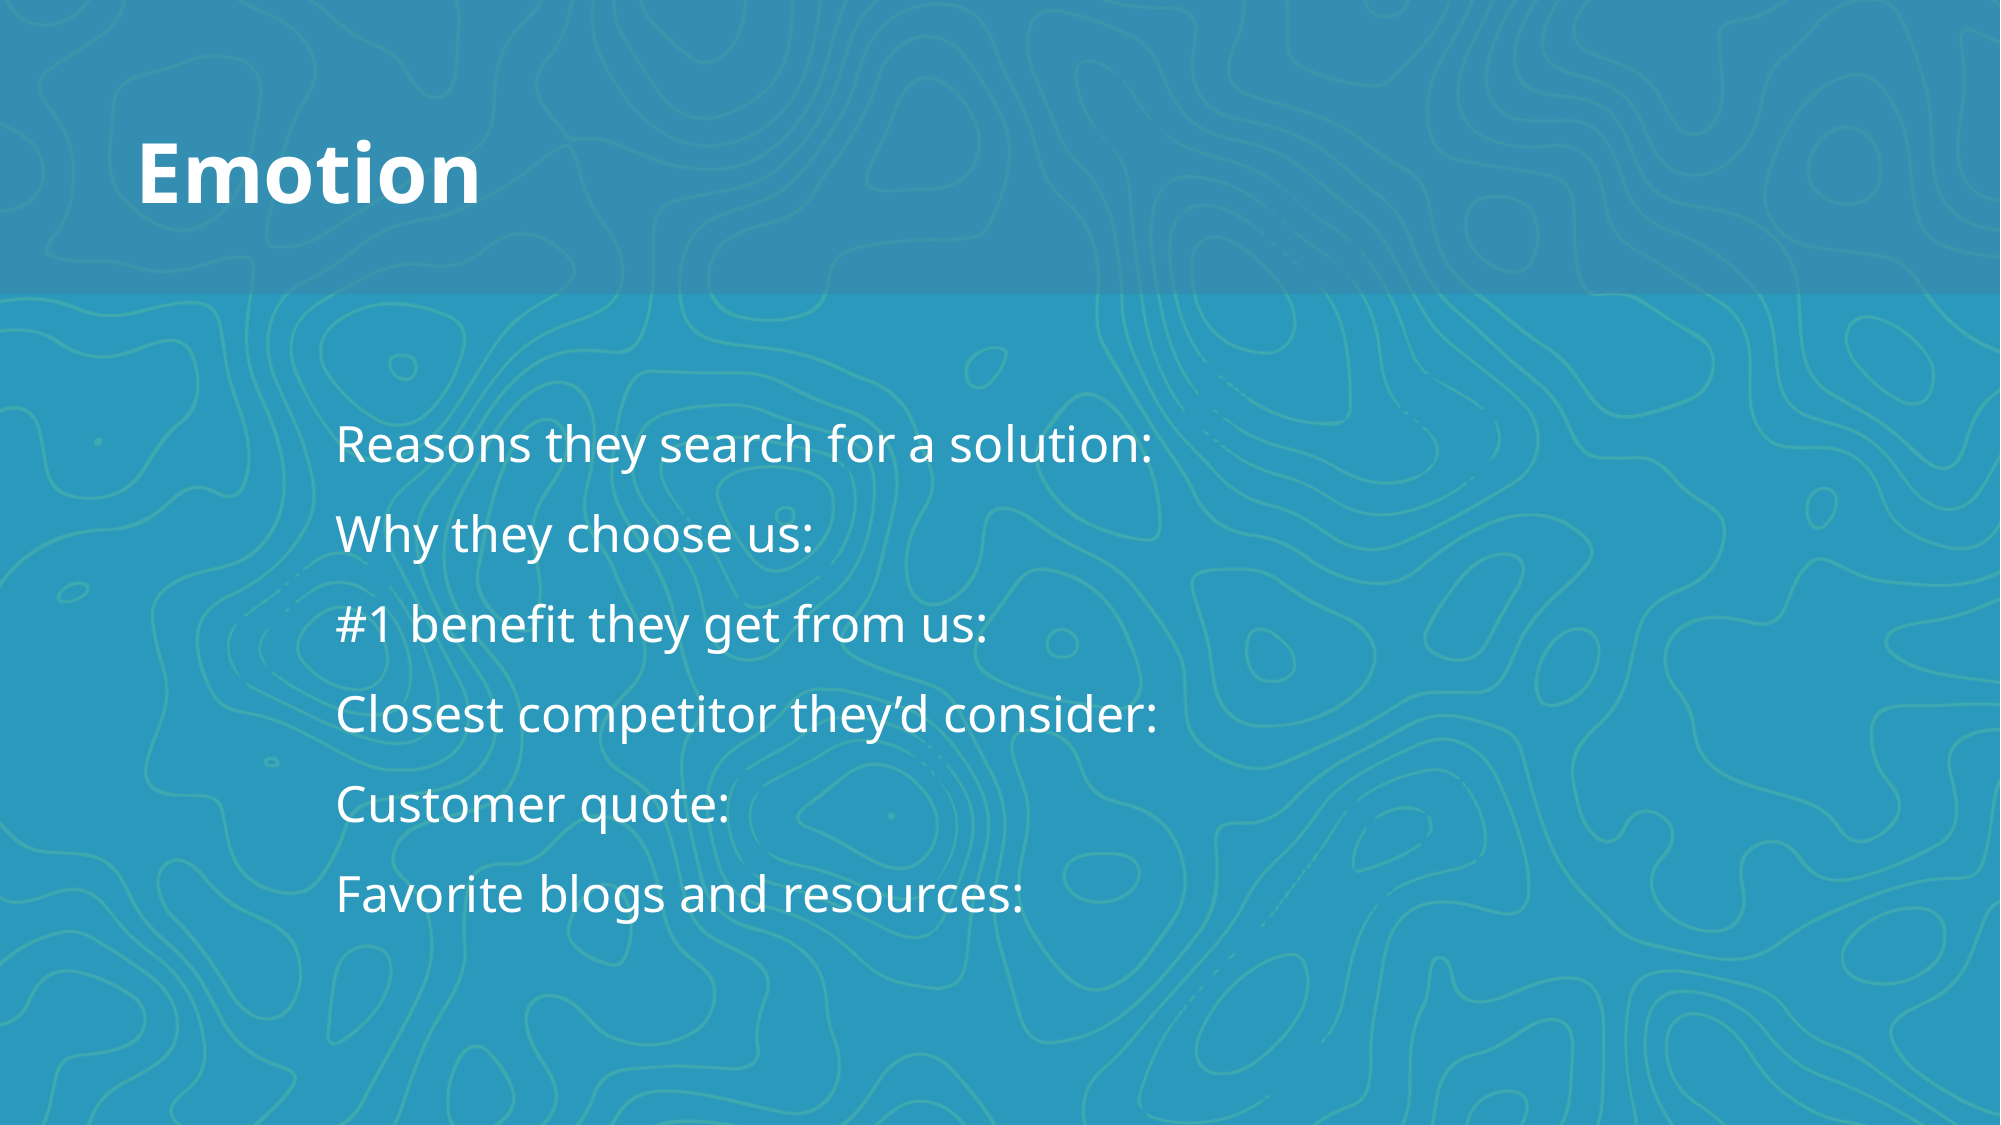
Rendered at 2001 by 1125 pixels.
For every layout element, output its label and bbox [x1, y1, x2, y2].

list [0, 0, 2000, 1125]
